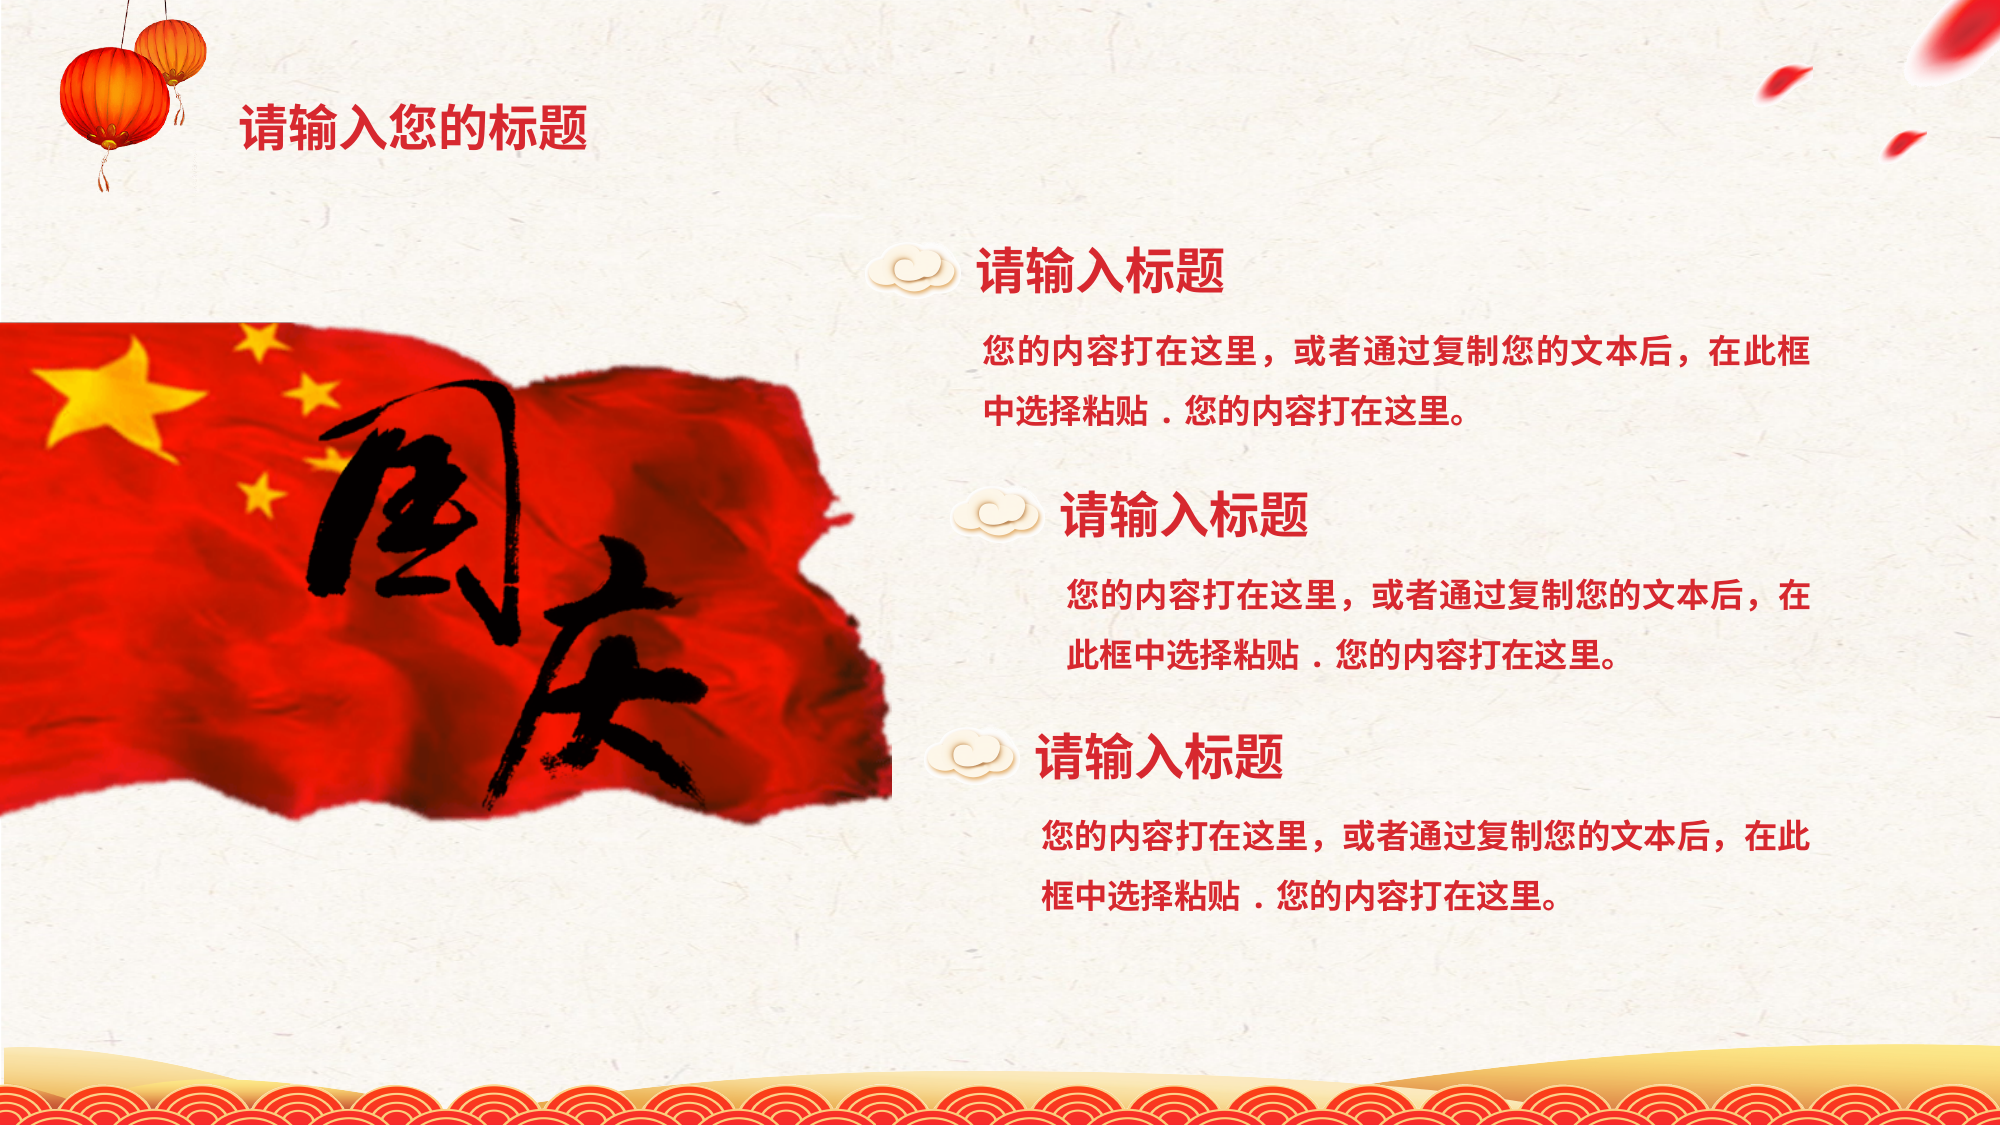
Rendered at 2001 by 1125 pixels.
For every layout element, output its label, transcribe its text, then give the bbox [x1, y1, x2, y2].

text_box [950, 476, 1813, 671]
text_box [0, 1044, 2000, 1125]
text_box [924, 717, 1813, 912]
text_box 请输入您的标题 [241, 88, 624, 164]
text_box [865, 232, 1813, 427]
picture [0, 0, 2000, 1065]
